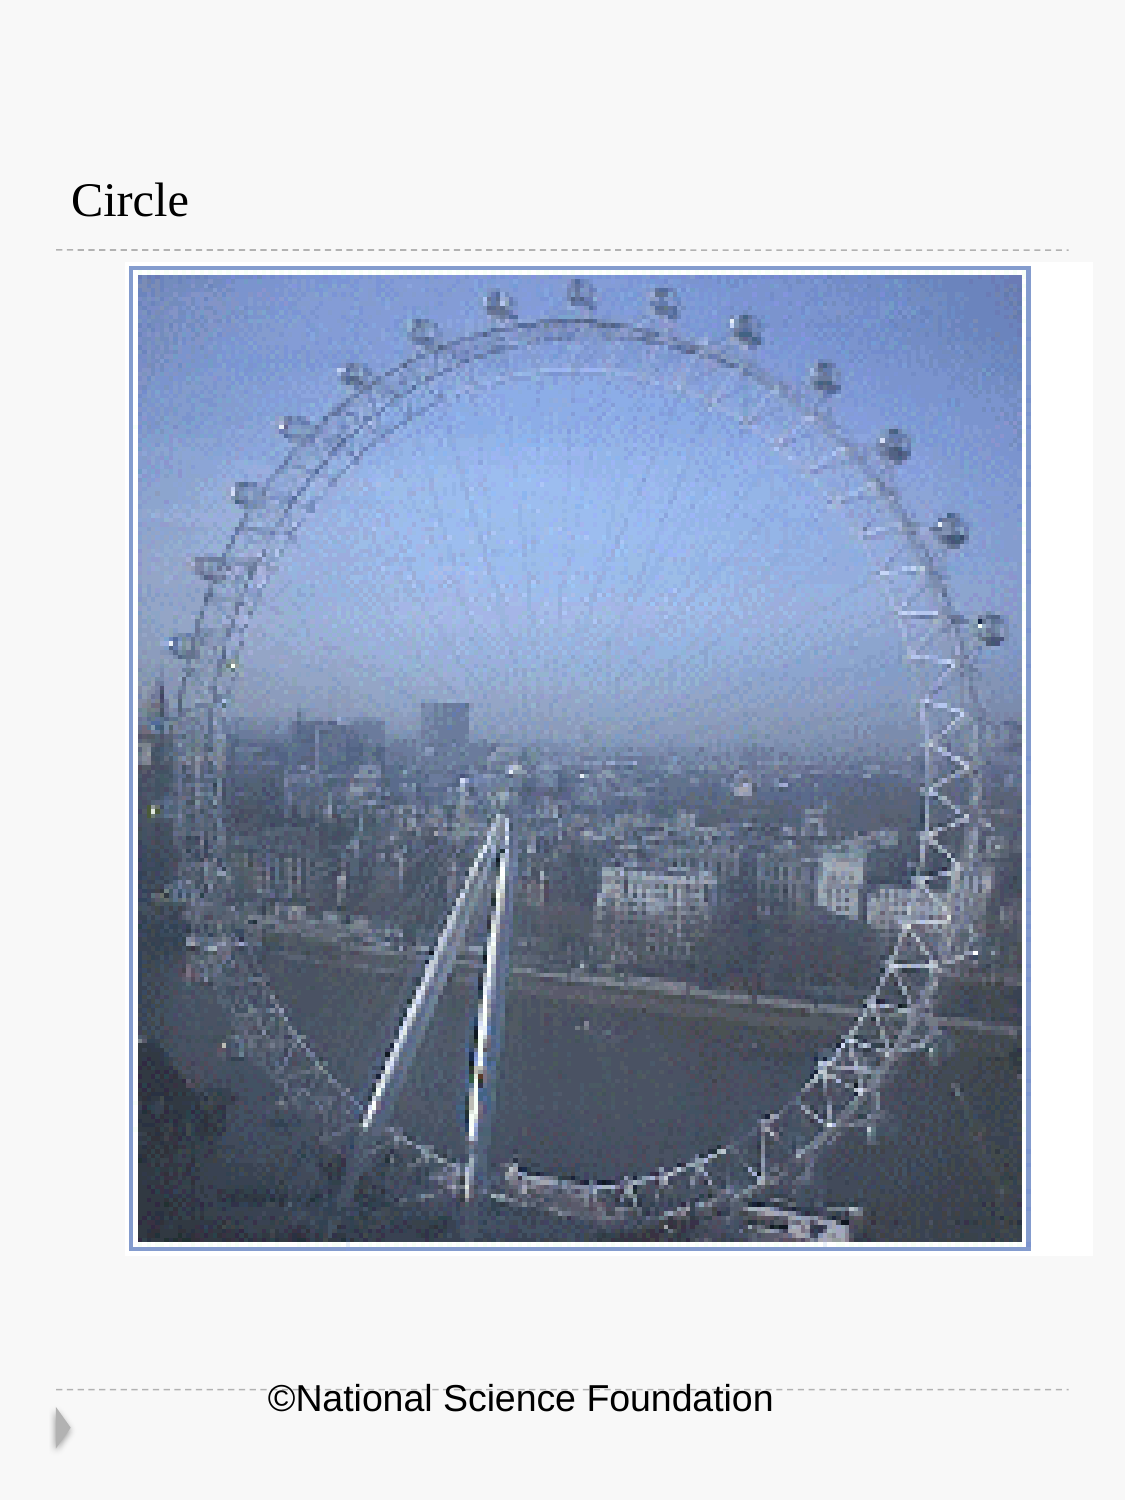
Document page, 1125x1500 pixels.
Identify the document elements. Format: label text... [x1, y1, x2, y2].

title Circle [56, 99, 1069, 350]
text_box ©National Science Foundation [253, 1366, 1088, 1427]
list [124, 262, 1093, 1257]
